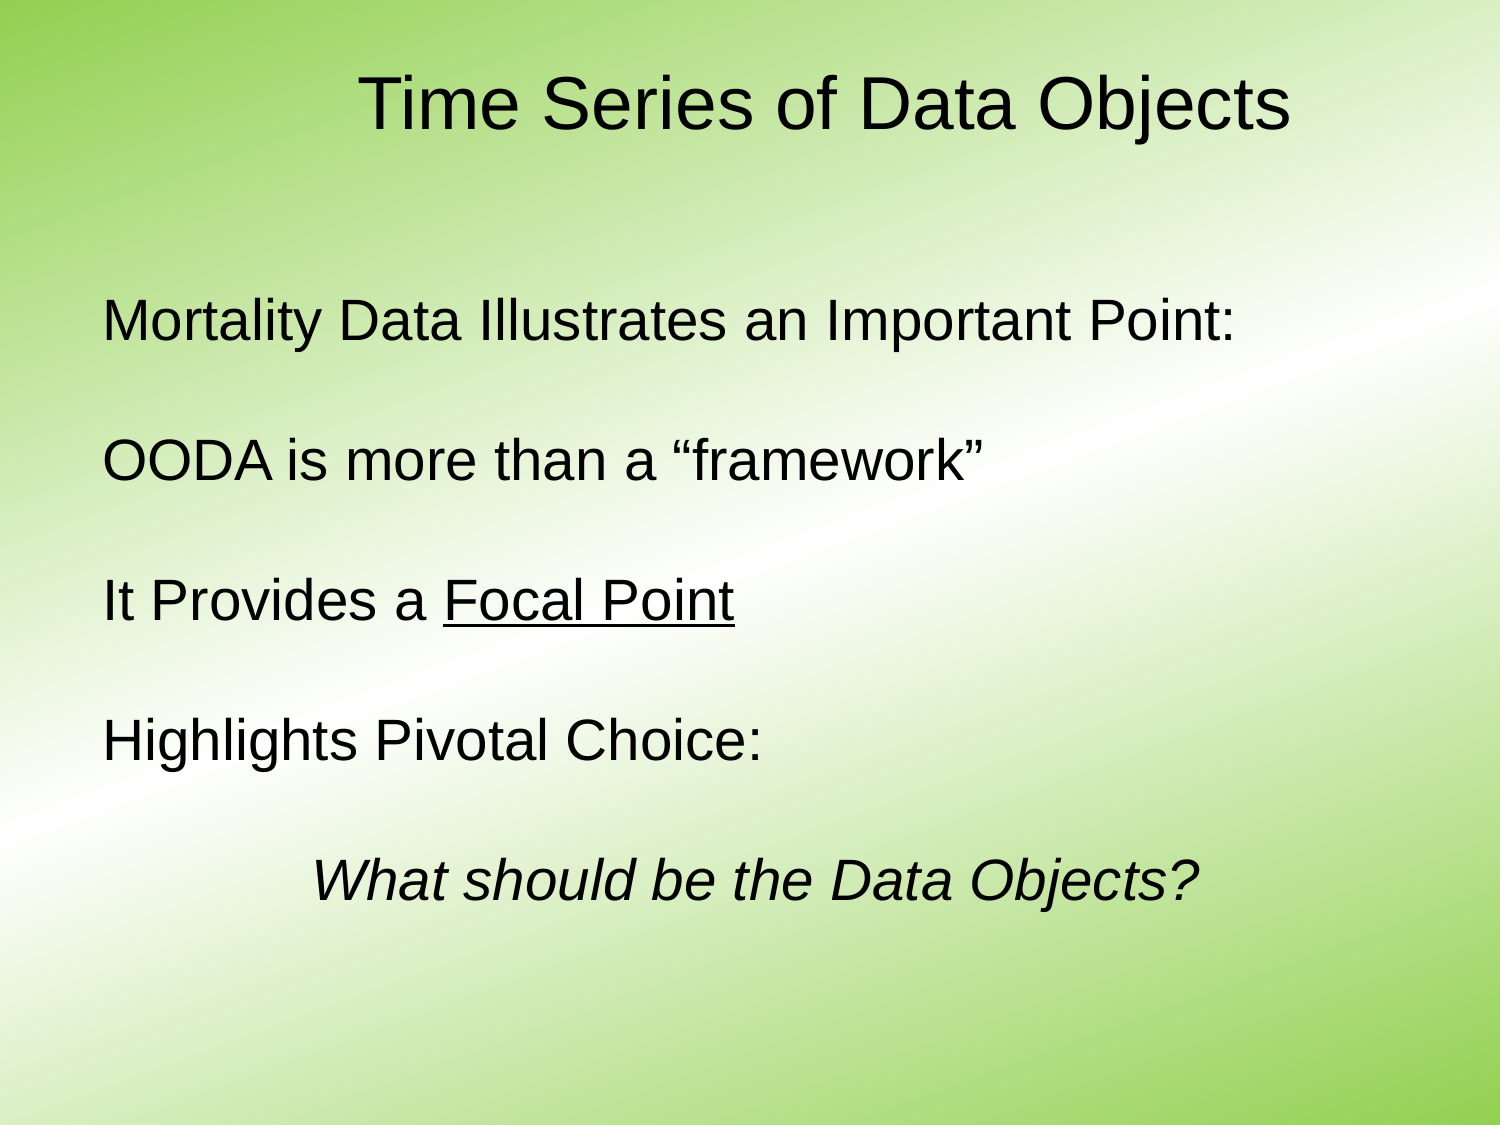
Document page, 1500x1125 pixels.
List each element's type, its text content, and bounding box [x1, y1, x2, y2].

text_box Mortality Data Illustrates an Important Point: OODA is more than a “framework” It Provides a Focal Point Highlights Pivotal Choice: What should be the Data Objects? [87, 274, 1425, 990]
title Time Series of Data Objects [187, 37, 1463, 163]
